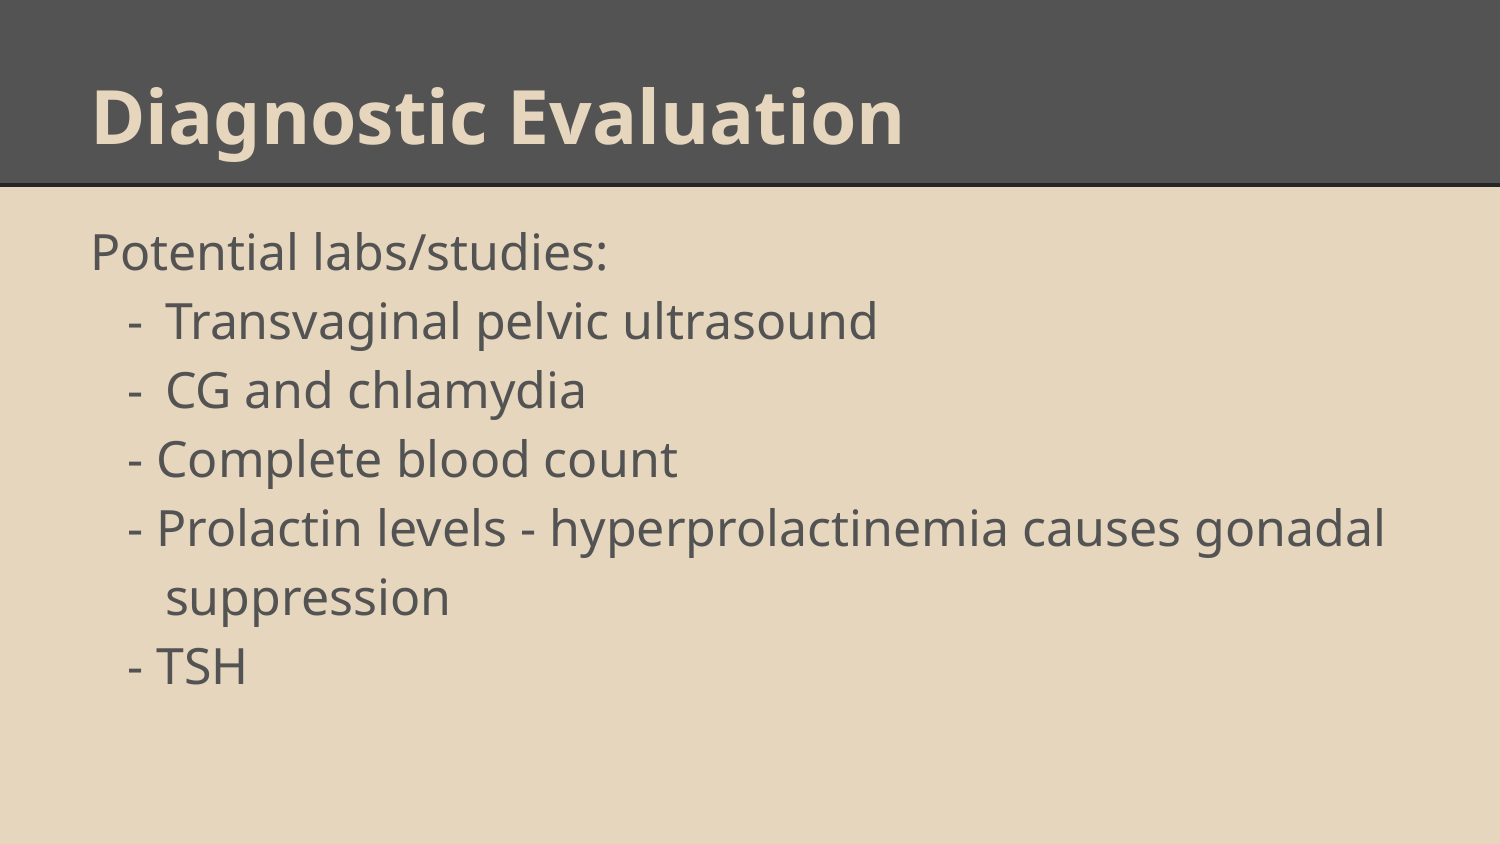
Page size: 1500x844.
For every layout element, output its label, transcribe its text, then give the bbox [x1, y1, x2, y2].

title Diagnostic Evaluation [75, 33, 1425, 175]
list Potential labs/studies: Transvaginal pelvic ultrasound CG and chlamydia - Complete blood count - Prolactin levels - hyperprolactinemia causes gonadal suppression - TSH [75, 196, 1425, 808]
